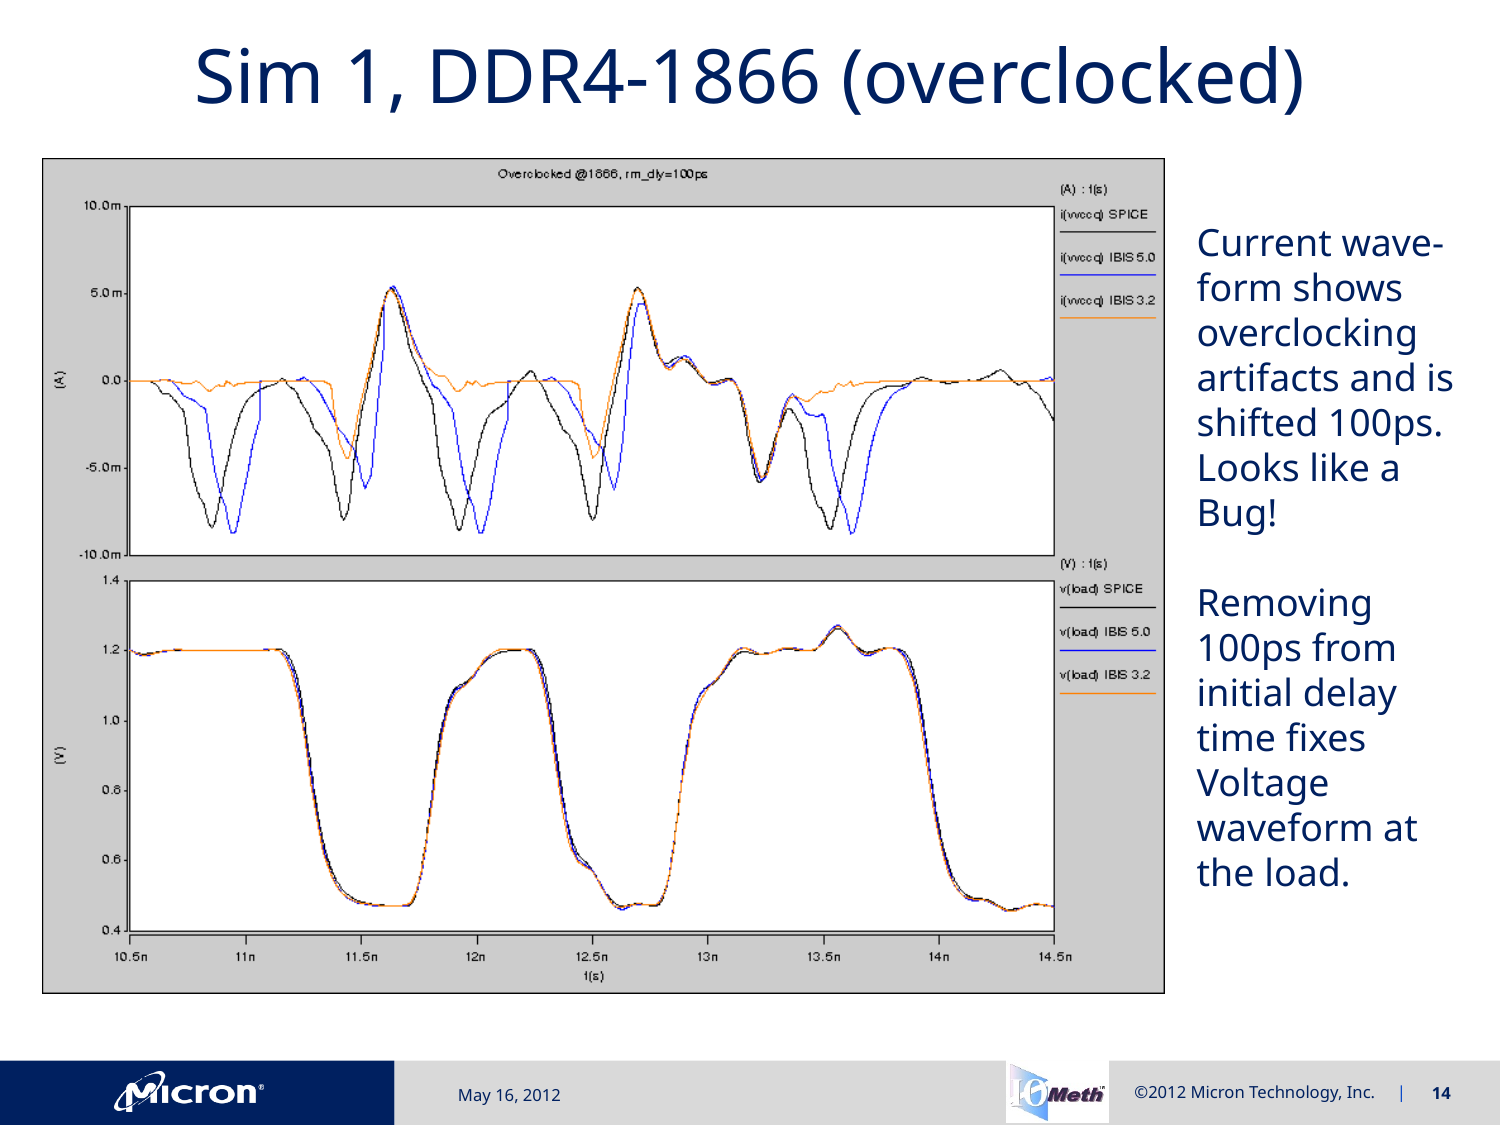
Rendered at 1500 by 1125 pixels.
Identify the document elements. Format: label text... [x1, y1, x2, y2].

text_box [42, 158, 1165, 994]
picture [1006, 1060, 1109, 1123]
picture [114, 1071, 264, 1112]
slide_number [442, 1065, 750, 1125]
title Sim 1, DDR4-1866 (overclocked) [0, 0, 1500, 147]
text_box Current wave-form shows overclocking artifacts and is shifted 100ps. Looks like a Bug! Removing 100ps from initial delay time fixes Voltage waveform at the load. [1181, 211, 1479, 992]
